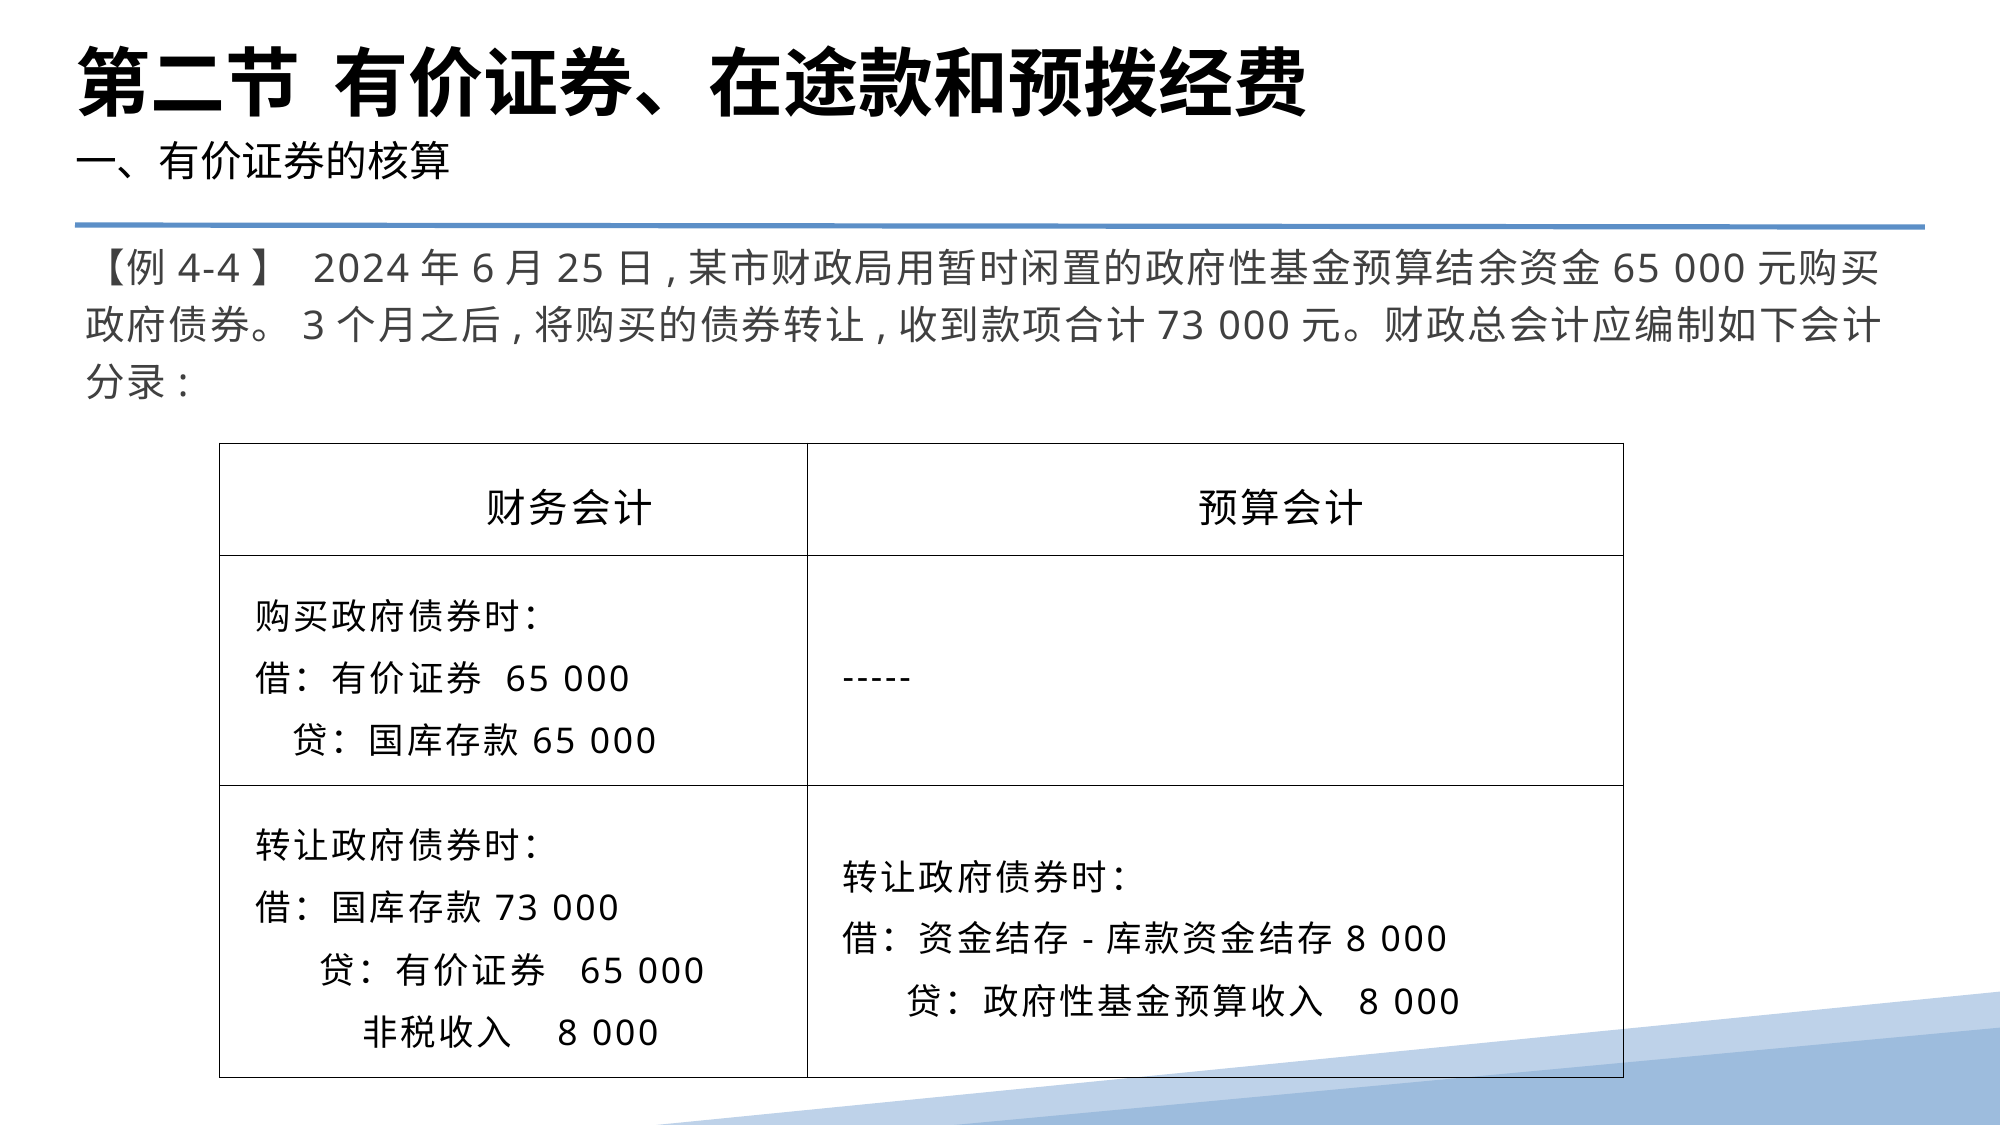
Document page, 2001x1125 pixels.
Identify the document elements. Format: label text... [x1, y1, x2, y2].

text_box 【例4-4】 2024年6月25日,某市财政局用暂时闲置的政府性基金预算结余资金65 000元购买政府债券。3个月之后,将购买的债券转让,收到款项合计73 000元。财政总会计应编制如下会计分录: [74, 238, 1915, 369]
text_box 第二节 有价证券、在途款和预拨经费 [75, 24, 1925, 124]
table_cell 转让政府债券时： 借：国库存款73 000 贷：有价证券 65 000 非税收入 8 000 [220, 786, 807, 1077]
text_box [74, 224, 1925, 228]
table_cell 购买政府债券时： 借：有价证券 65 000 贷：国库存款65 000 [220, 556, 807, 785]
text_box 一、有价证券的核算 [75, 124, 1925, 200]
table_header 预算会计 [808, 444, 1623, 555]
table_cell ----- [808, 556, 1623, 785]
table_cell 转让政府债券时： 借：资金结存-库款资金结存8 000 贷：政府性基金预算收入 8 000 [808, 786, 1623, 991]
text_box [656, 991, 2000, 1125]
table_header 财务会计 [220, 444, 807, 555]
